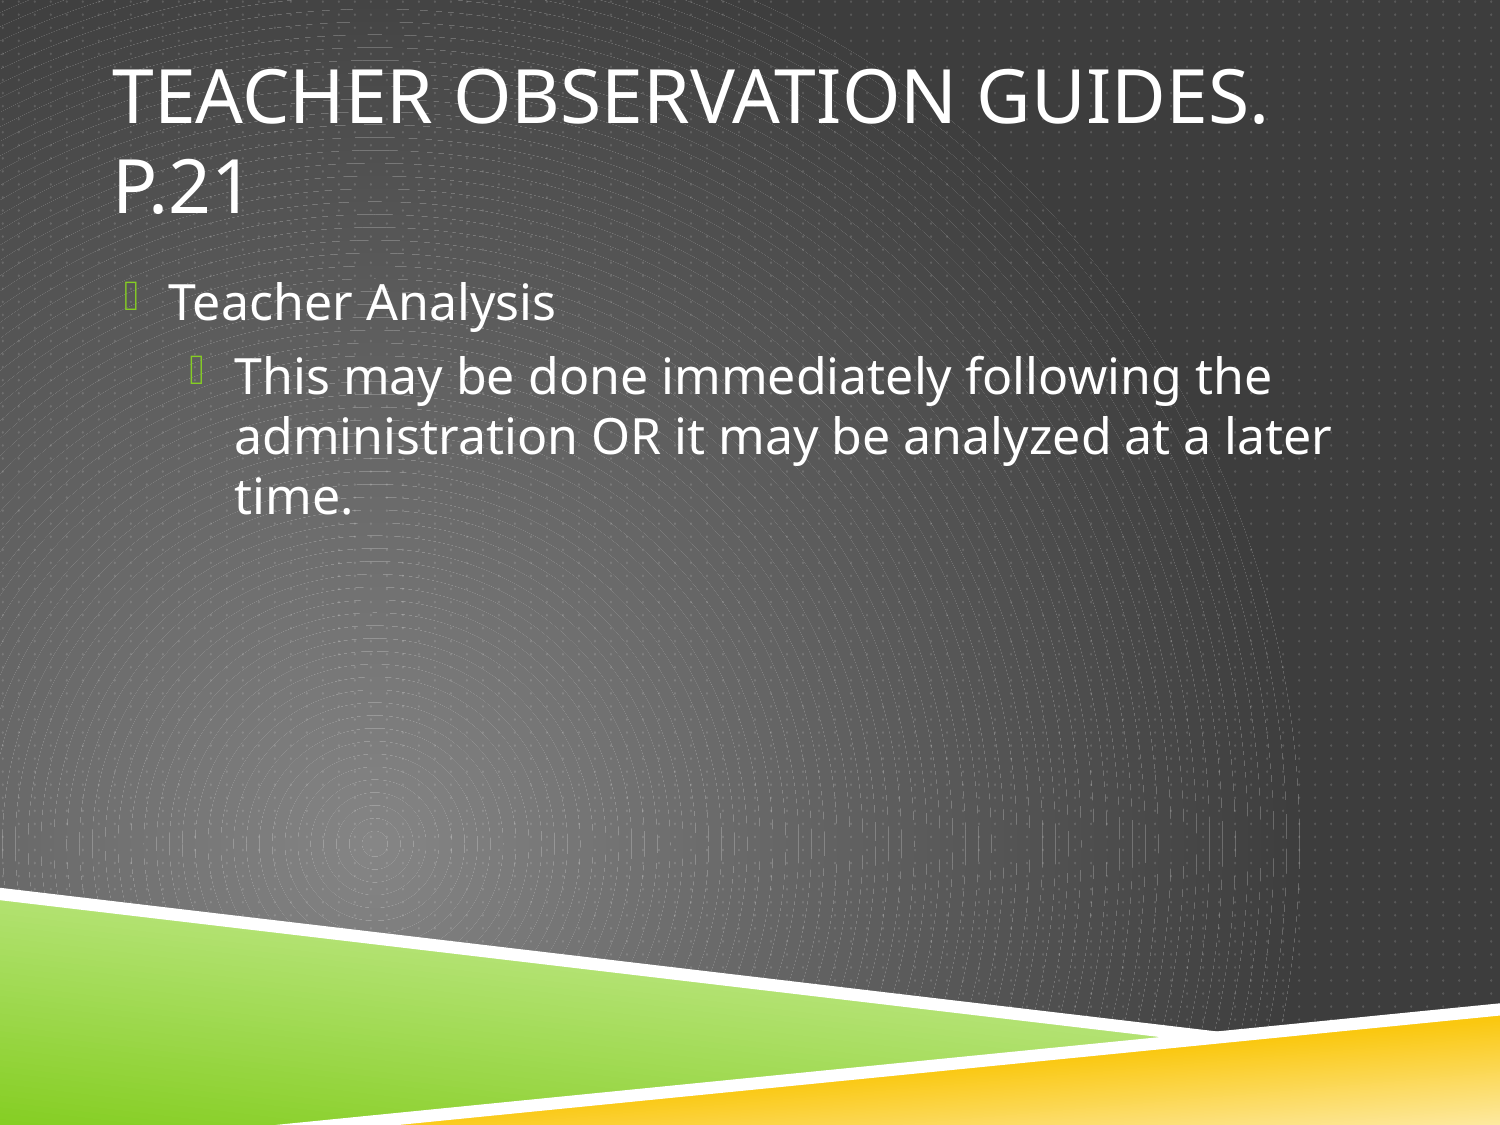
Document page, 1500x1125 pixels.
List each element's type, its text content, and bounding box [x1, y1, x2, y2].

list Teacher Analysis This may be done immediately following the administration OR it may be analyzed at a later time. [112, 262, 1388, 875]
title Teacher Observation Guides. P.21 [112, 45, 1388, 233]
